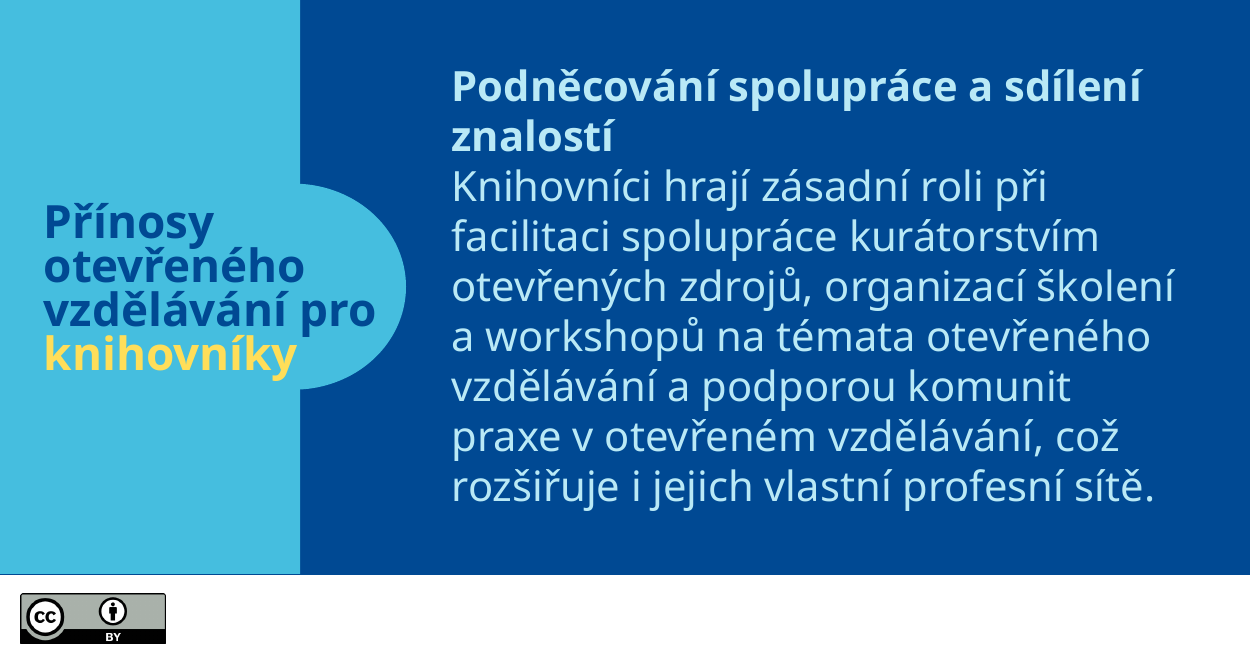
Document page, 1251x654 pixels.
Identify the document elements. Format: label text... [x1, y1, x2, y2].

text_box Přínosy otevřeného vzdělávání pro knihovníky [31, 191, 406, 392]
text_box [252, 183, 336, 191]
text_box [0, 0, 301, 574]
text_box Podněcování spolupráce a sdílení znalostí Knihovníci hrají zásadní roli při facilitaci spolupráce kurátorstvím otevřených zdrojů, organizací školení a workshopů na témata otevřeného vzdělávání a podporou komunit praxe v otevřeném vzdělávání, což rozšiřuje i jejich vlastní profesní sítě. [439, 47, 1202, 522]
picture [20, 592, 166, 645]
text_box [0, 582, 1250, 654]
